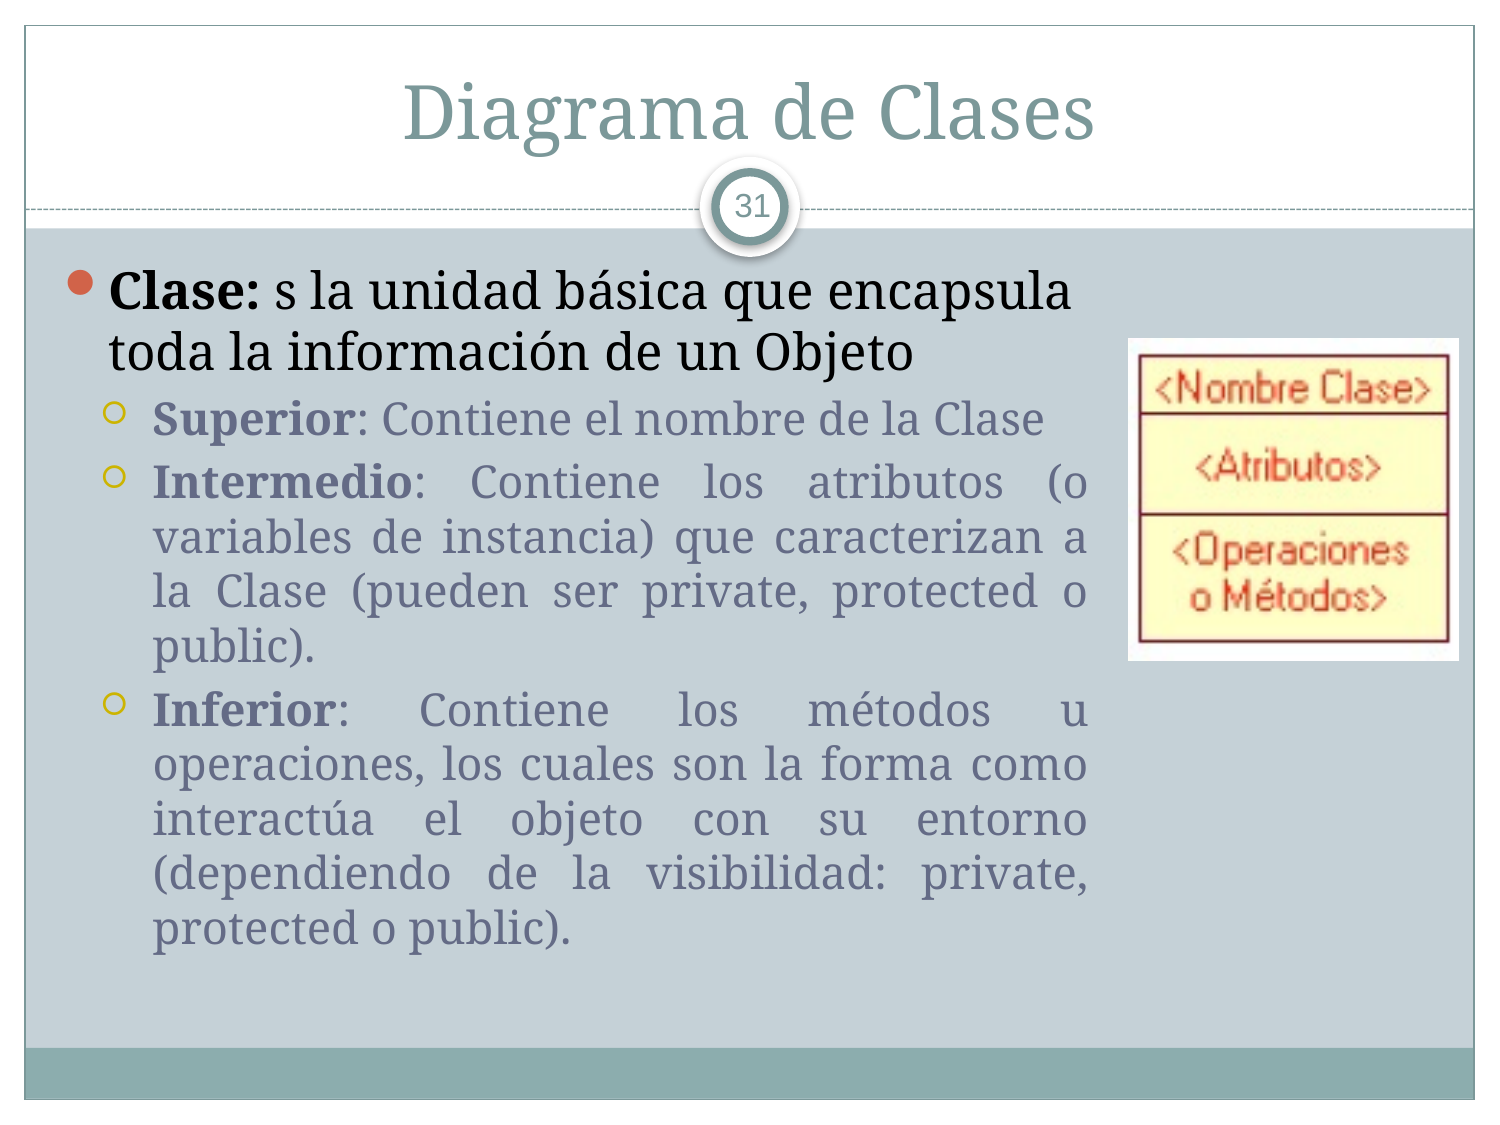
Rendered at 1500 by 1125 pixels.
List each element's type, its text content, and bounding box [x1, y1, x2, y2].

list Clase: s la unidad básica que encapsula toda la información de un Objeto Superior: Contiene el nombre de la Clase Intermedio: Contiene los atributos (o variables de instancia) que caracterizan a la Clase (pueden ser private, protected o public). Inferior: Contiene los métodos u operaciones, los cuales son la forma como interactúa el objeto con su entorno (dependiendo de la visibilidad: private, protected o public). [49, 250, 1105, 1047]
picture [1127, 337, 1459, 661]
slide_number 31 [715, 168, 791, 241]
title Diagrama de Clases [49, 37, 1450, 162]
